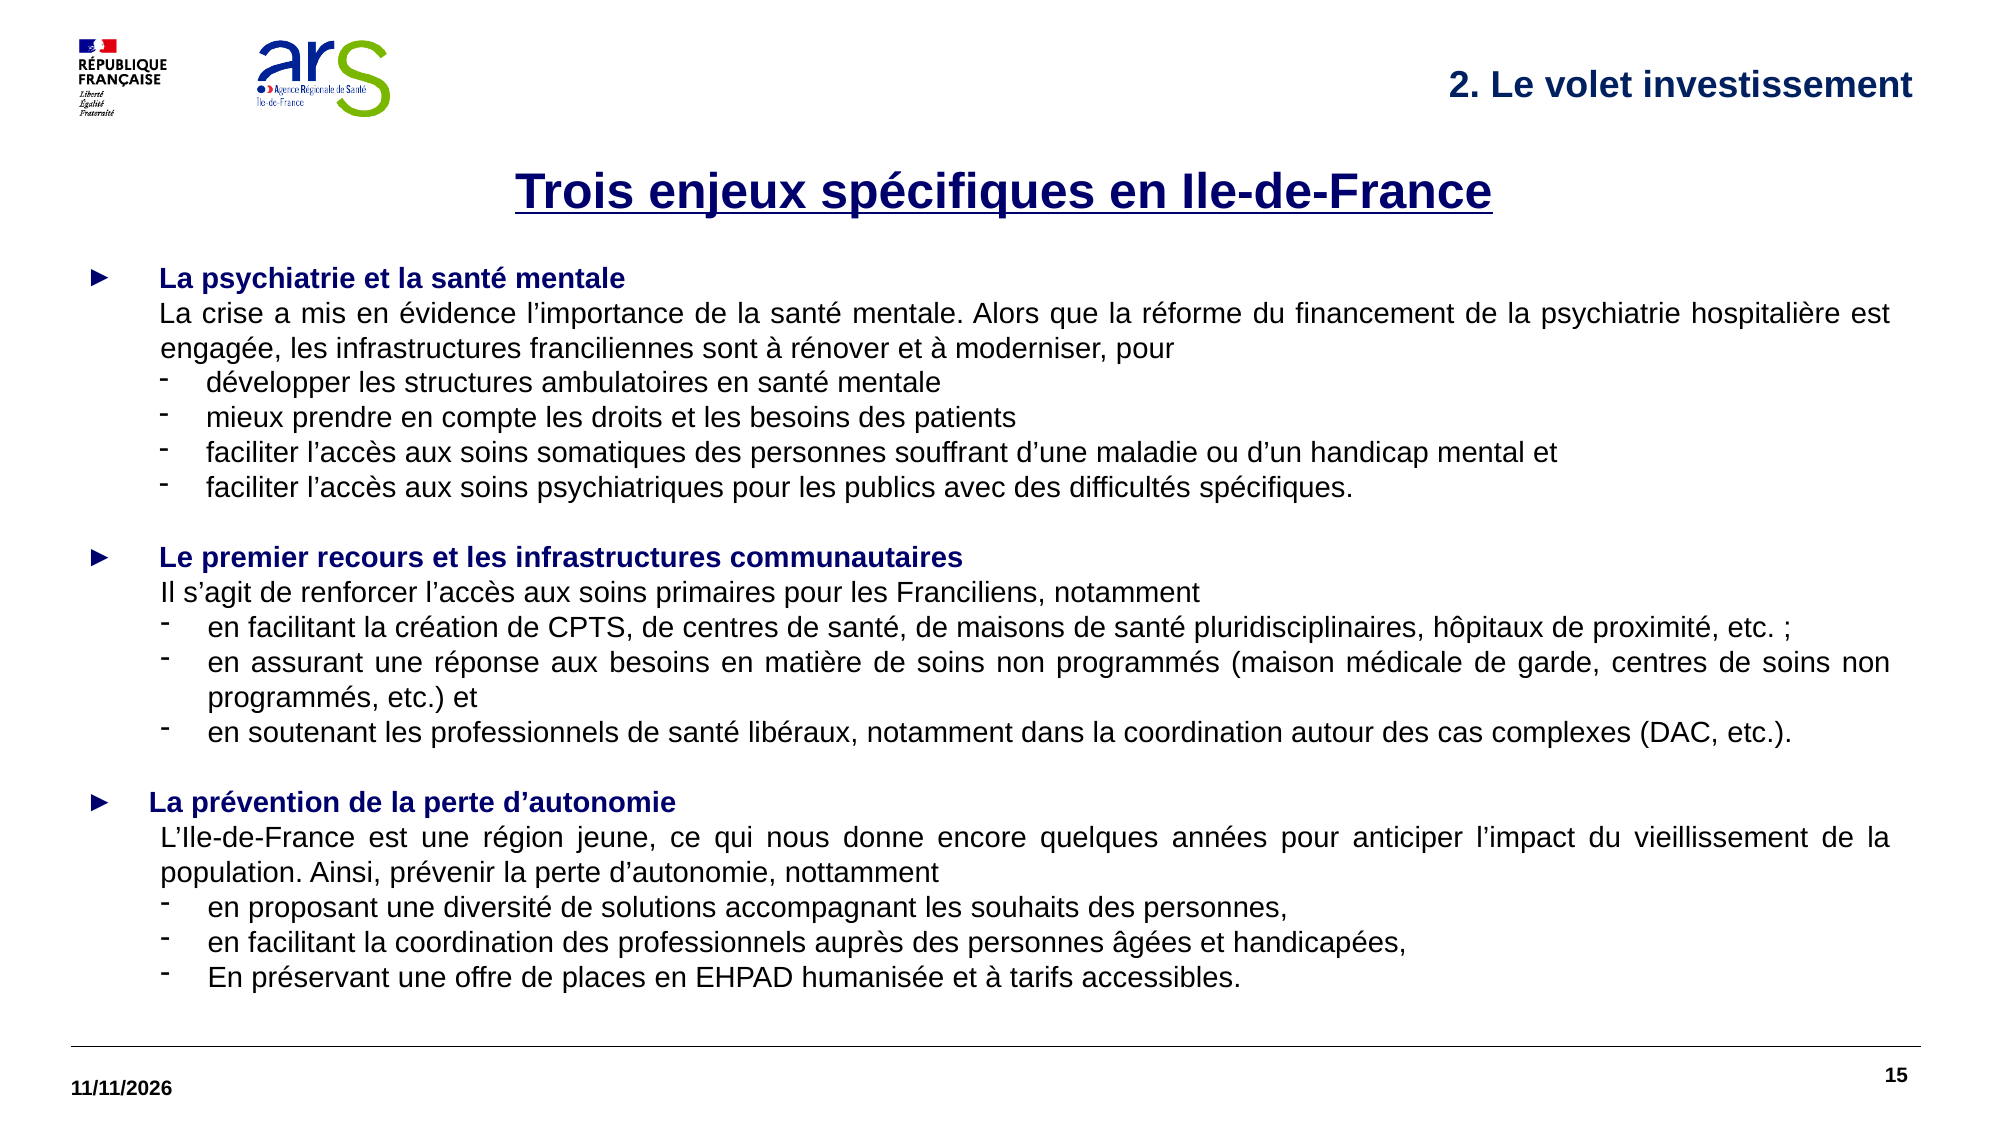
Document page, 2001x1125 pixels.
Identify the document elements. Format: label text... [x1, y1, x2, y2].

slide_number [70, 1078, 336, 1125]
footer 2. Le volet investissement [627, 42, 1914, 122]
picture [256, 40, 390, 117]
title Trois enjeux spécifiques en Ile-de-France [70, 133, 1509, 251]
picture [63, 23, 182, 142]
slide_number 15 [1612, 1078, 1908, 1114]
text_box La psychiatrie et la santé mentale La crise a mis en évidence l’importance de la santé mentale. Alors que la réforme du financement de la psychiatrie hospitalière est engagée, les infrastructures franciliennes sont à rénover et à moderniser, pour développer les structures ambulatoires en santé mentale mieux prendre en compte les droits et les besoins des patients faciliter l’accès aux soins somatiques des personnes souffrant d’une maladie ou d’un handicap mental et faciliter l’accès aux soins psychiatriques pour les publics avec des difficultés spécifiques. Le premier recours et les infrastructures communautaires Il s’agit de renforcer l’accès aux soins primaires pour les Franciliens, notamment en facilitant la création de CPTS, de centres de santé, de maisons de santé pluridisciplinaires, hôpitaux de proximité, etc. ; en assurant une réponse aux besoins en matière de soins non programmés (maison médicale de garde, centres de soins non programmés, etc.) et en soutenant les professionnels de santé libéraux, notamment dans la coordination autour des cas complexes (DAC, etc.). La prévention de la perte d’autonomie L’Ile-de-France est une région jeune, ce qui nous donne encore quelques années pour anticiper l’impact du vieillissement de la population. Ainsi, prévenir la perte d’autonomie, nottamment en proposant une diversité de solutions accompagnant les souhaits des personnes, en facilitant la coordination des professionnels auprès des personnes âgées et handicapées, En préservant une offre de places en EHPAD humanisée et à tarifs accessibles. [70, 251, 1908, 1078]
